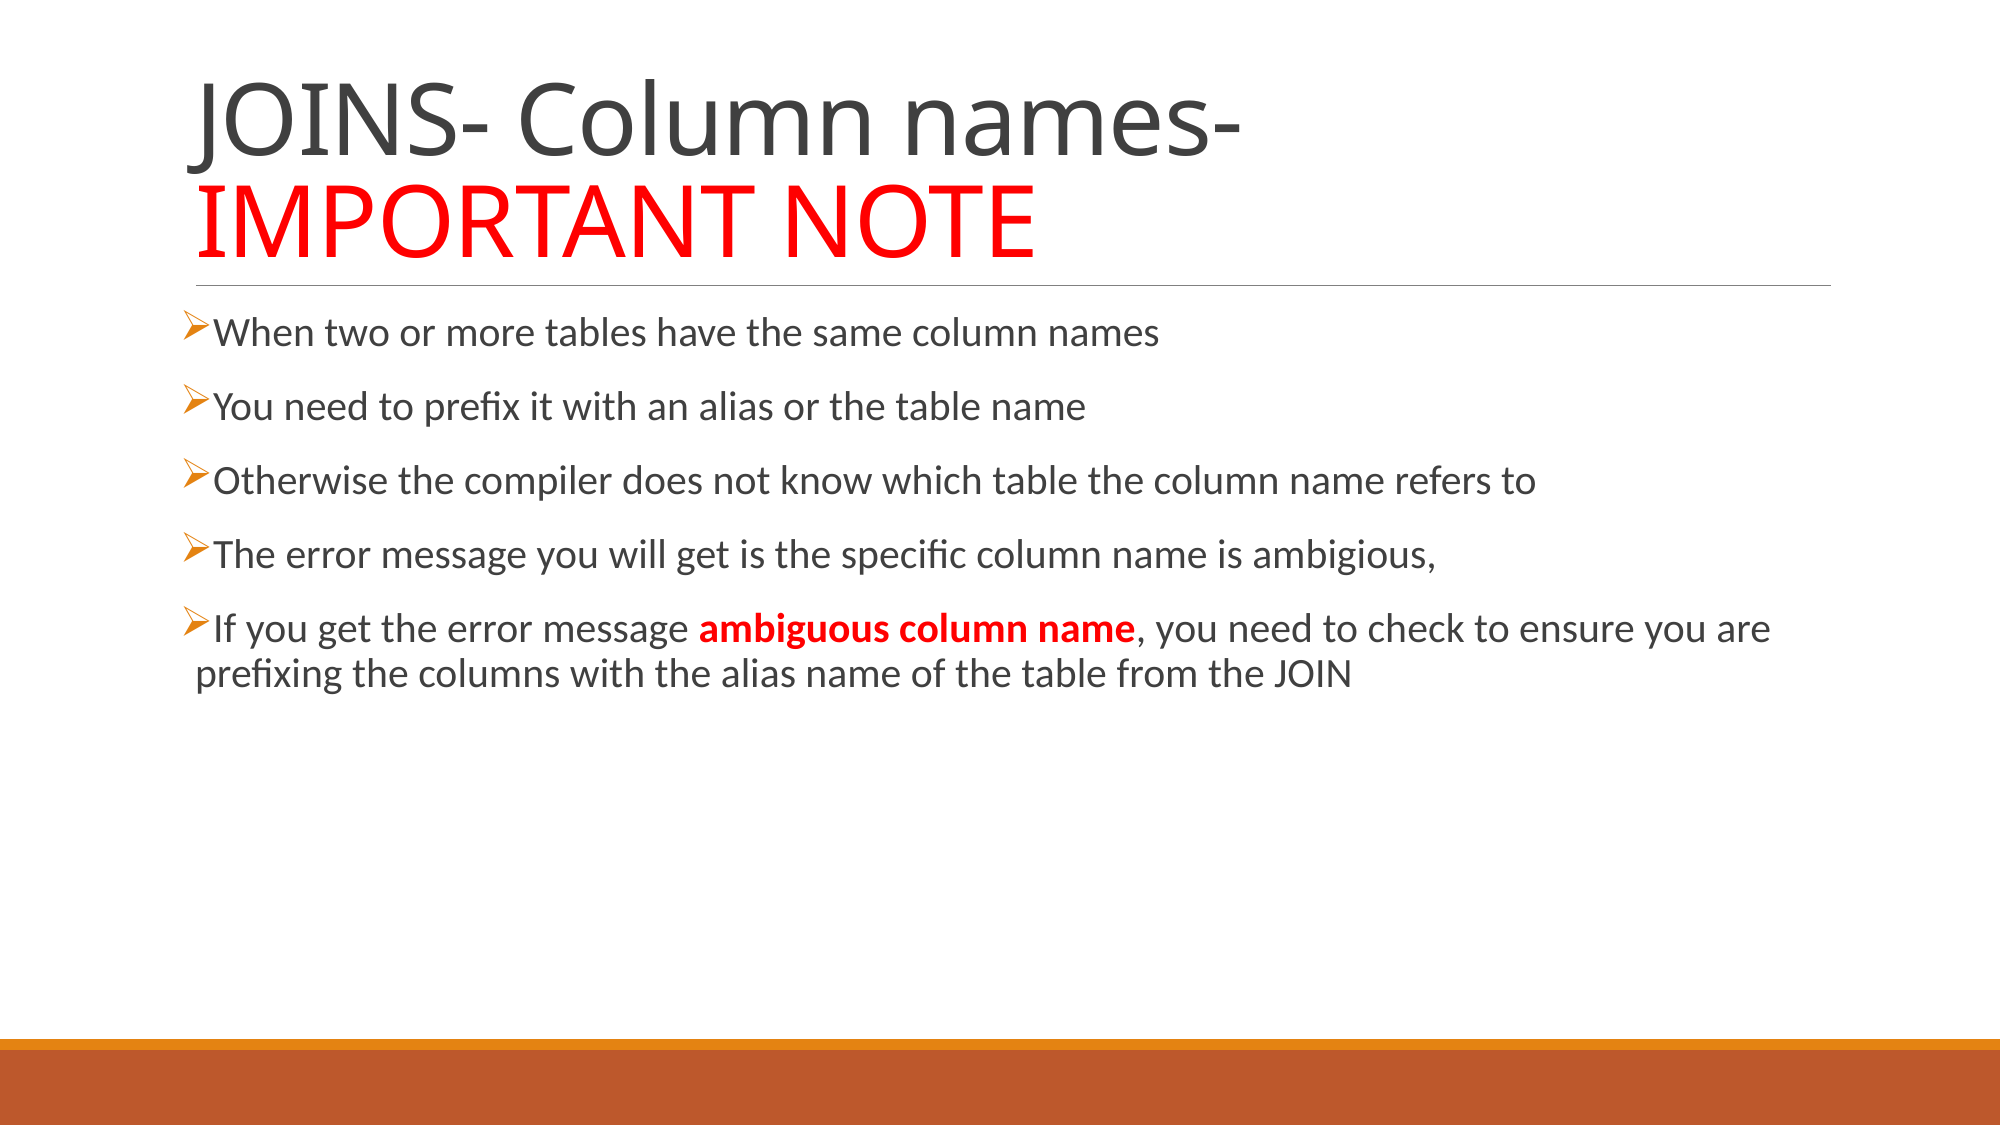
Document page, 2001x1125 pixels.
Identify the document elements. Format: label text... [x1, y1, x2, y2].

title JOINS- Column names- IMPORTANT NOTE [180, 47, 1830, 285]
list When two or more tables have the same column names You need to prefix it with an alias or the table name Otherwise the compiler does not know which table the column name refers to The error message you will get is the specific column name is ambigious, If you get the error message ambiguous column name, you need to check to ensure you are prefixing the columns with the alias name of the table from the JOIN [180, 302, 1830, 963]
